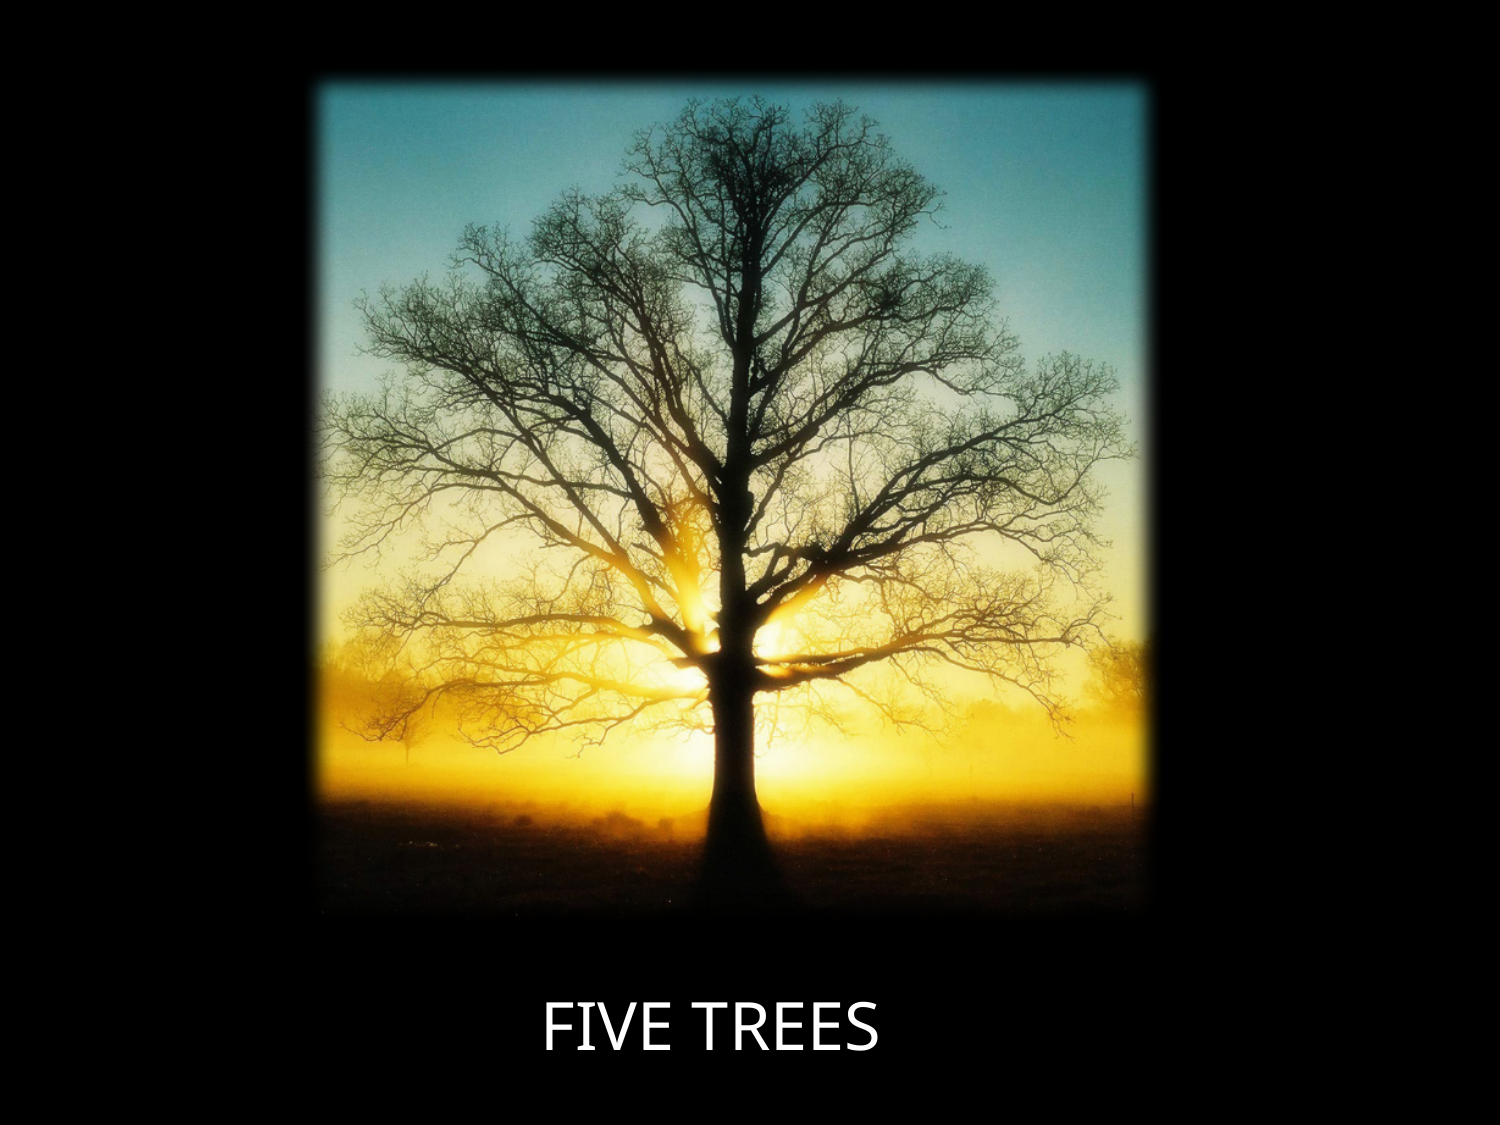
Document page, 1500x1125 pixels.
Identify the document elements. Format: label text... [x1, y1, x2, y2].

text_box FIVE TREES [525, 975, 1188, 1071]
picture [300, 66, 1164, 929]
